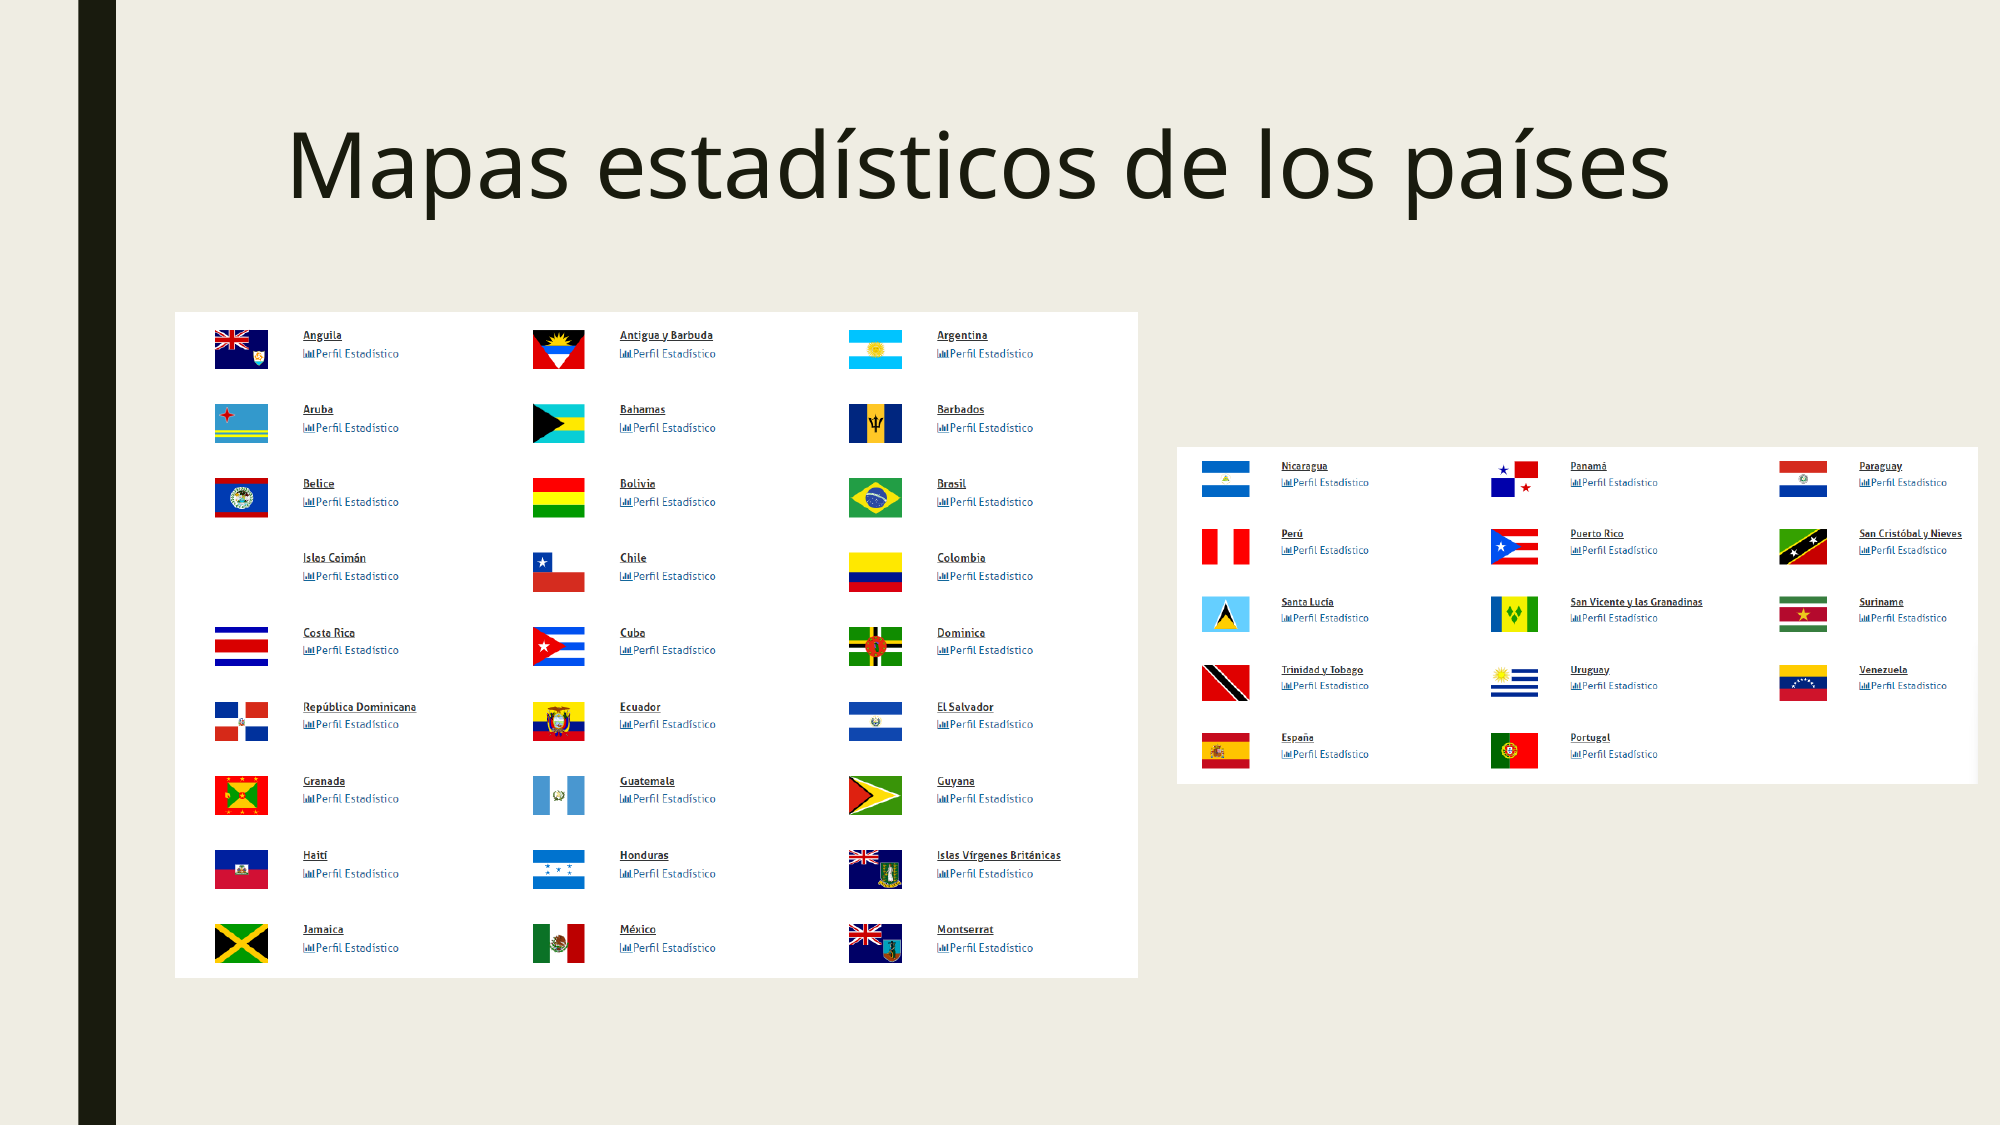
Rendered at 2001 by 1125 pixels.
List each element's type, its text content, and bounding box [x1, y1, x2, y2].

title Mapas estadísticos de los países [225, 112, 1800, 357]
picture [1177, 447, 1978, 784]
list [175, 312, 1138, 978]
